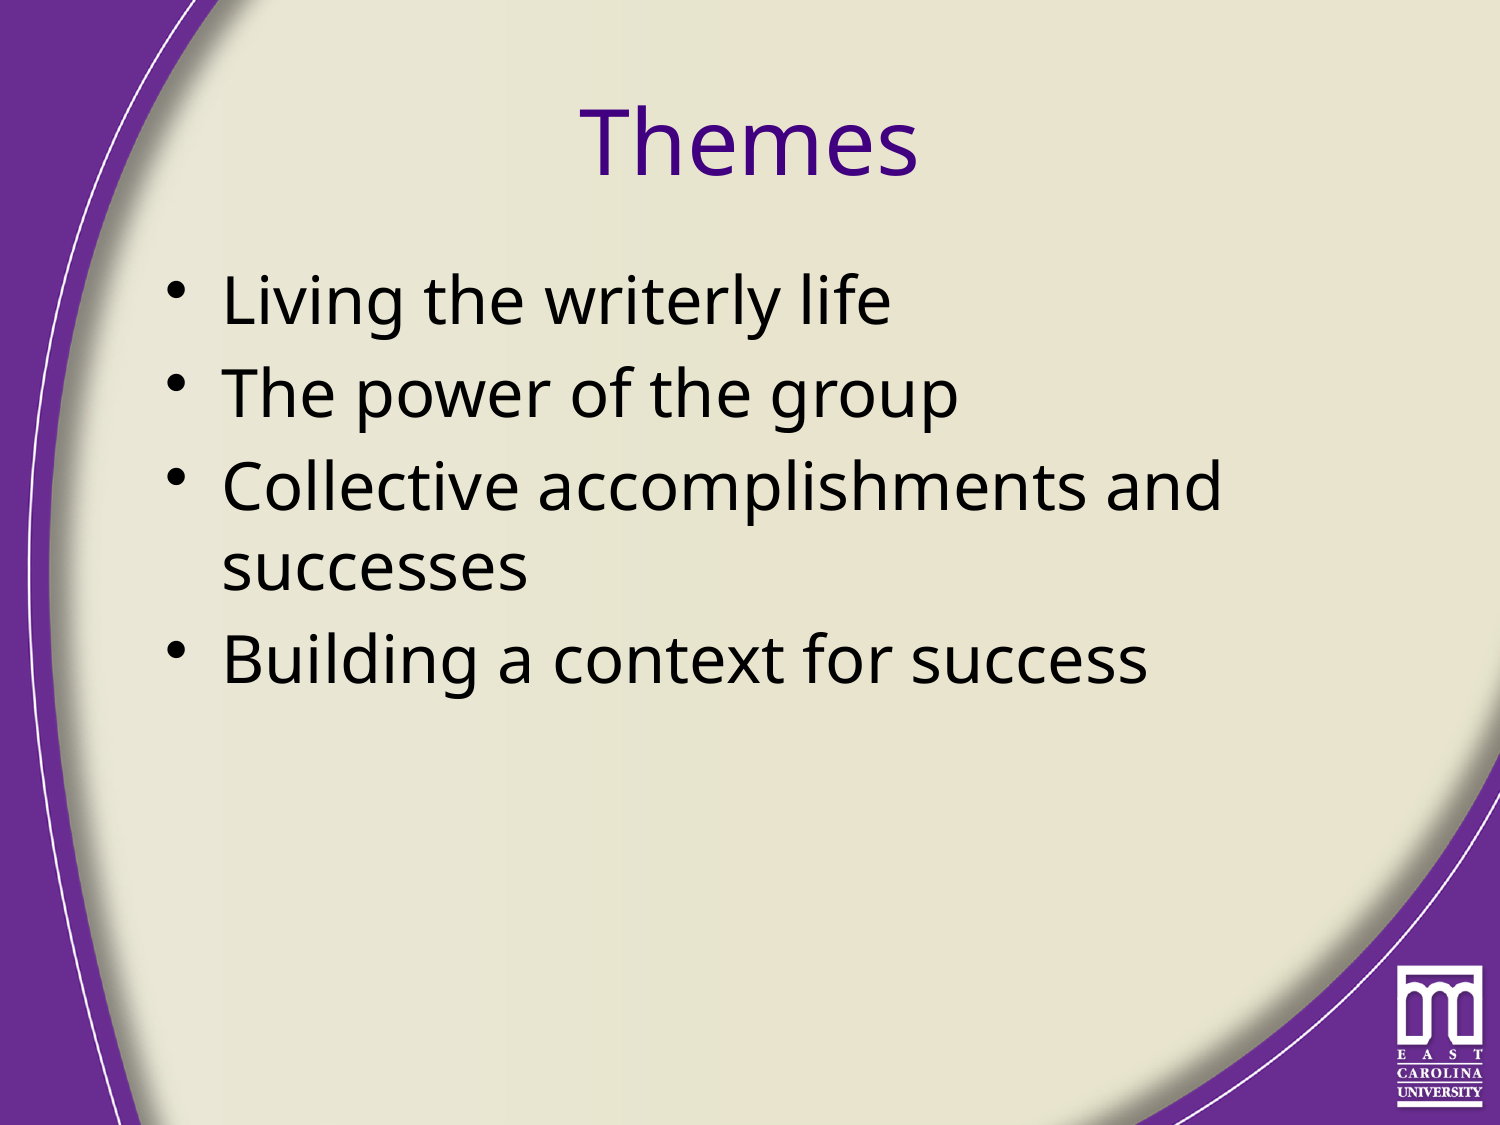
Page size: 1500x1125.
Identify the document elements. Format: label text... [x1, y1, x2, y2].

picture [0, 0, 1500, 1125]
title Themes [74, 44, 1426, 233]
list Living the writerly life The power of the group Collective accomplishments and successes Building a context for success [149, 249, 1500, 993]
